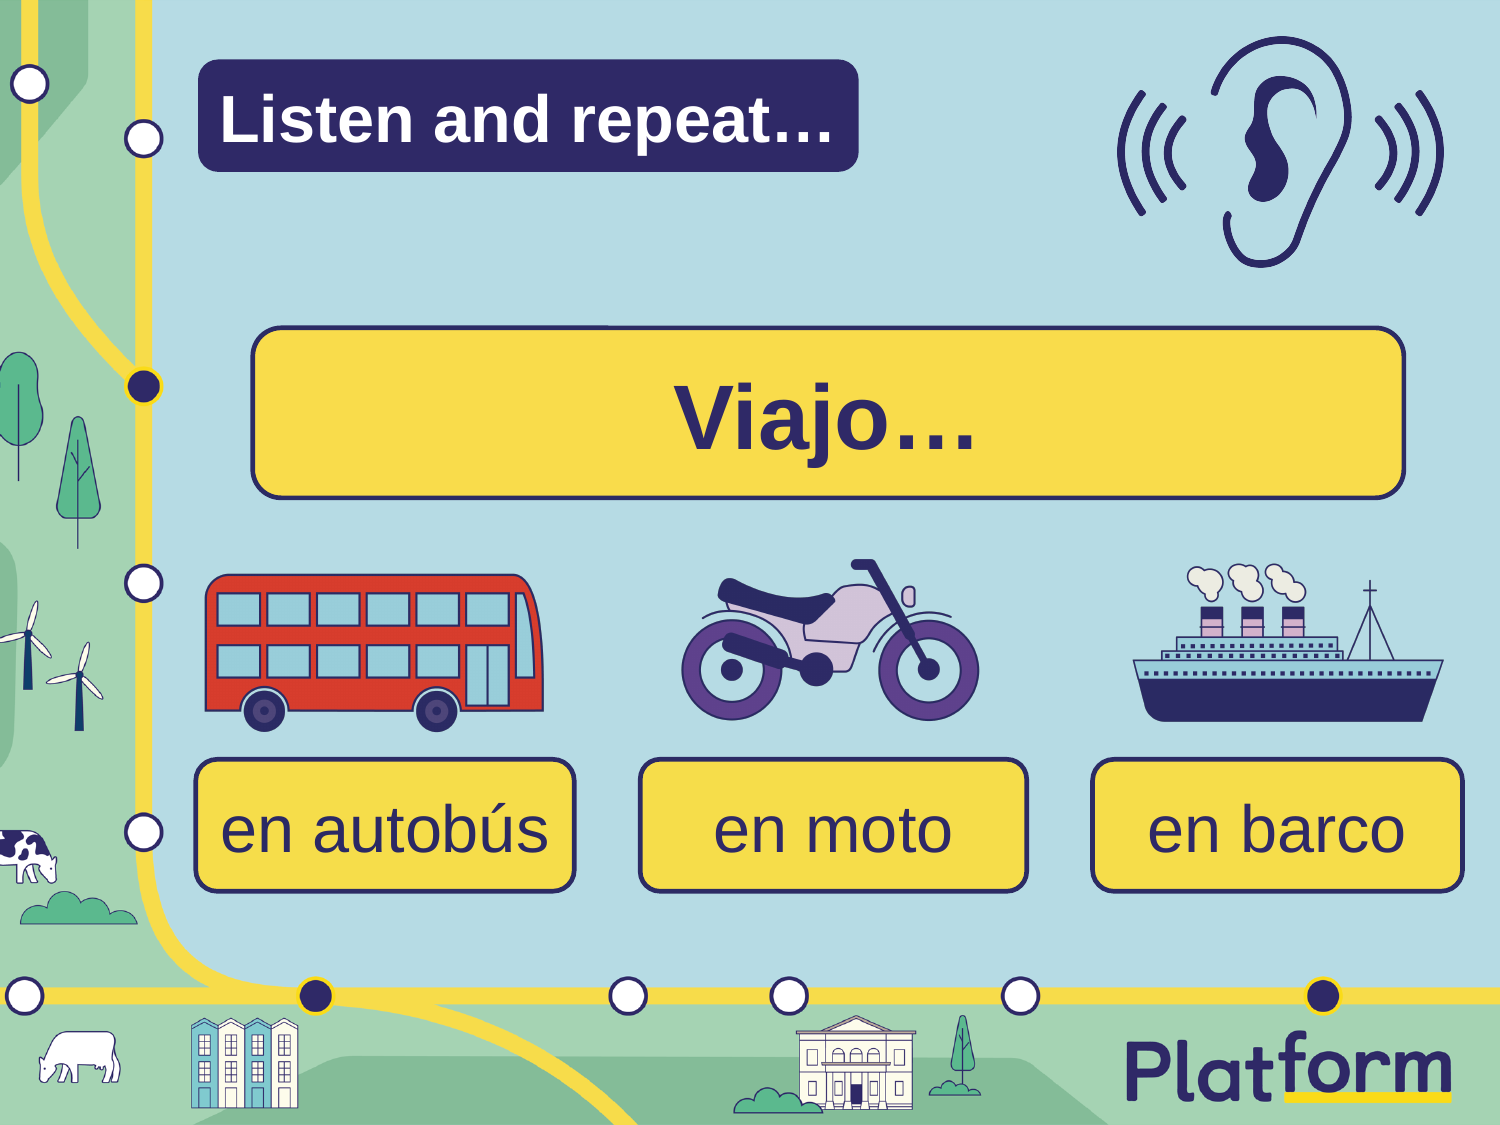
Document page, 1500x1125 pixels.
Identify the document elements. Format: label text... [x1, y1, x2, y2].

text_box Viajo… [252, 327, 1404, 498]
text_box Listen and repeat… [198, 59, 859, 172]
picture [0, 0, 1500, 1125]
text_box en moto [640, 759, 1027, 892]
text_box en barco [1092, 759, 1463, 892]
text_box en autobús [195, 759, 575, 892]
